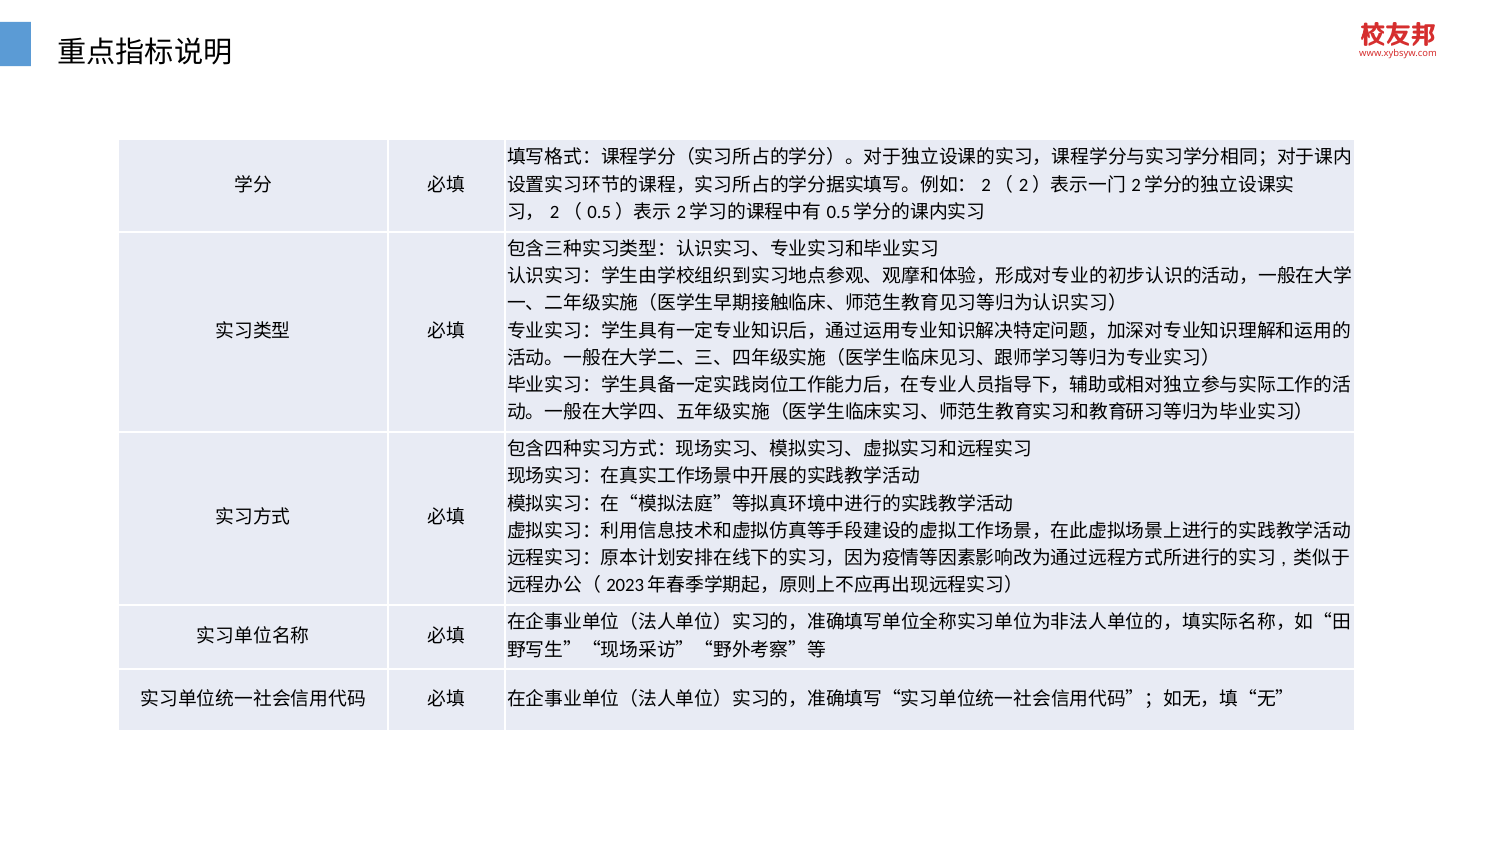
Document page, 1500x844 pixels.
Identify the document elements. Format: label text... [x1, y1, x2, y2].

table_cell 包含三种实习类型：认识实习、专业实习和毕业实习 认识实习：学生由学校组织到实习地点参观、观摩和体验，形成对专业的初步认识的活动，一般在大学一、二年级实施（医学生早期接触临床、师范生教育见习等归为认识实习） 专业实习：学生具有一定专业知识后，通过运用专业知识解决特定问题，加深对专业知识理解和运用的活动。一般在大学二、三、四年级实施（医学生临床见习、跟师学习等归为专业实习） 毕业实习：学生具备一定实践岗位工作能力后，在专业人员指导下，辅助或相对独立参与实际工作的活动。一般在大学四、五年级实施（医学生临床实习、师范生教育实习和教育研习等归为毕业实习） [506, 233, 1354, 431]
table_cell 实习类型 [119, 233, 387, 431]
table_cell 必填 [389, 606, 504, 668]
table_cell 在企事业单位（法人单位）实习的，准确填写“实习单位统一社会信用代码”；如无，填“无” [506, 670, 1354, 730]
table_header 学分 [119, 140, 387, 231]
picture [1361, 22, 1435, 46]
table_cell 必填 [389, 233, 504, 431]
table_cell 实习方式 [119, 433, 387, 604]
table_cell 实习单位统一社会信用代码 [119, 670, 387, 730]
title 重点指标说明 [42, 11, 939, 77]
table_cell 必填 [389, 670, 504, 730]
table_cell 实习单位名称 [119, 606, 387, 668]
table_header 填写格式：课程学分（实习所占的学分）。对于独立设课的实习，课程学分与实习学分相同；对于课内设置实习环节的课程，实习所占的学分据实填写。例如：2（2）表示一门2学分的独立设课实习，2（0.5）表示2学习的课程中有0.5学分的课内实习 [506, 140, 1354, 231]
table_cell 在企事业单位（法人单位）实习的，准确填写单位全称实习单位为非法人单位的，填实际名称，如“田野写生”“现场采访”“野外考察”等 [506, 606, 1354, 668]
table_cell 必填 [389, 433, 504, 604]
table_cell 包含四种实习方式：现场实习、模拟实习、虚拟实习和远程实习 现场实习：在真实工作场景中开展的实践教学活动 模拟实习：在“模拟法庭”等拟真环境中进行的实践教学活动 虚拟实习：利用信息技术和虚拟仿真等手段建设的虚拟工作场景，在此虚拟场景上进行的实践教学活动 远程实习：原本计划安排在线下的实习，因为疫情等因素影响改为通过远程方式所进行的实习, 类似于远程办公（2023年春季学期起，原则上不应再出现远程实习） [506, 433, 1354, 604]
table_header 必填 [389, 140, 504, 231]
